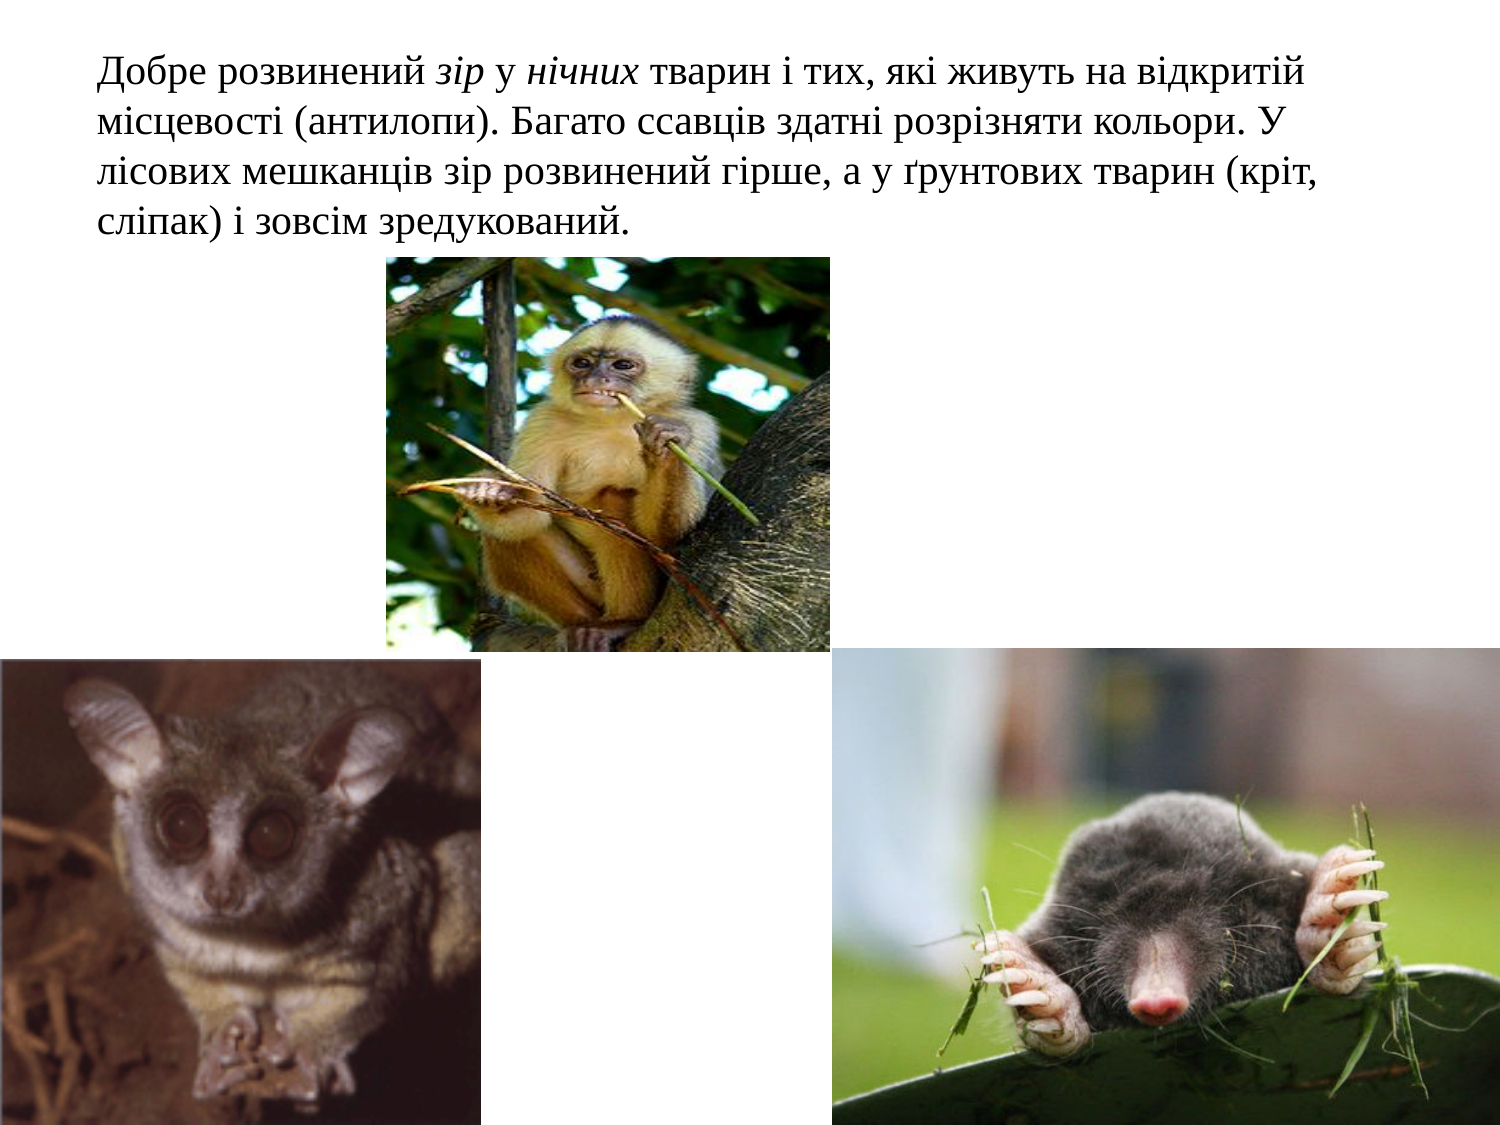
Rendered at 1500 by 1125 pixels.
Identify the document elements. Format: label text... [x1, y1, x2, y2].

picture [386, 257, 830, 652]
text_box Добре розвинений зір у нічних тварин і тих, які живуть на відкритій місцевості (антилопи). Багато ссавців здатні розрізняти кольори. У лісових мешканців зір розвинений гірше, а у ґрунтових тварин (кріт, сліпак) і зовсім зредукований. [82, 35, 1395, 250]
picture [831, 648, 1500, 1125]
picture [0, 658, 481, 1125]
